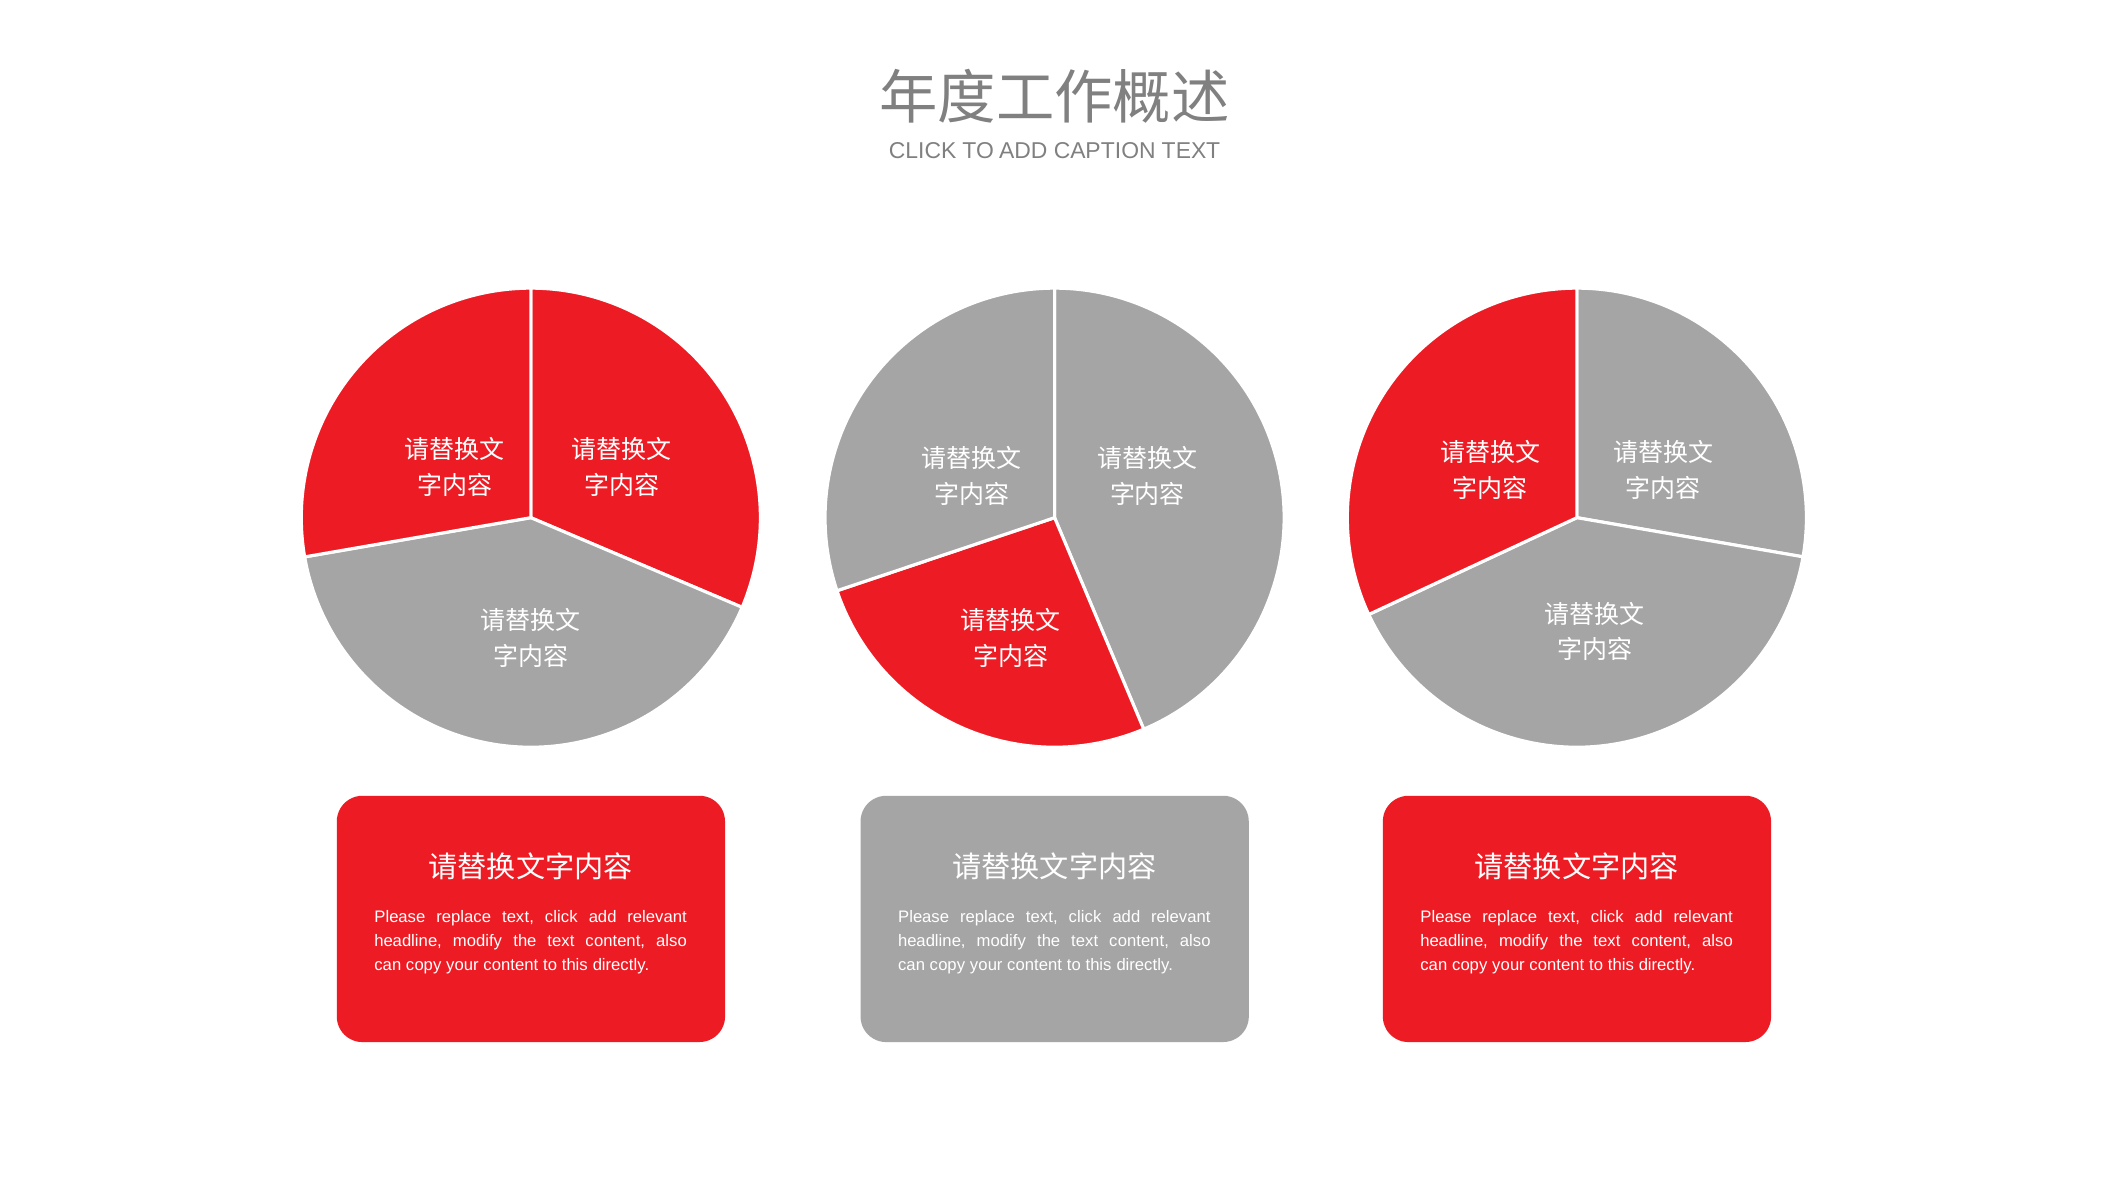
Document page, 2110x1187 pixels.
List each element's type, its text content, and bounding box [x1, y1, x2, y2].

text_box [1382, 795, 1772, 1043]
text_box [1300, 278, 1854, 757]
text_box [254, 278, 777, 757]
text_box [777, 278, 1300, 757]
text_box 年度工作概述 [865, 60, 1245, 131]
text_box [860, 795, 1249, 1043]
text_box CLICK TO ADD CAPTION TEXT [865, 135, 1245, 163]
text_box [336, 795, 726, 1043]
